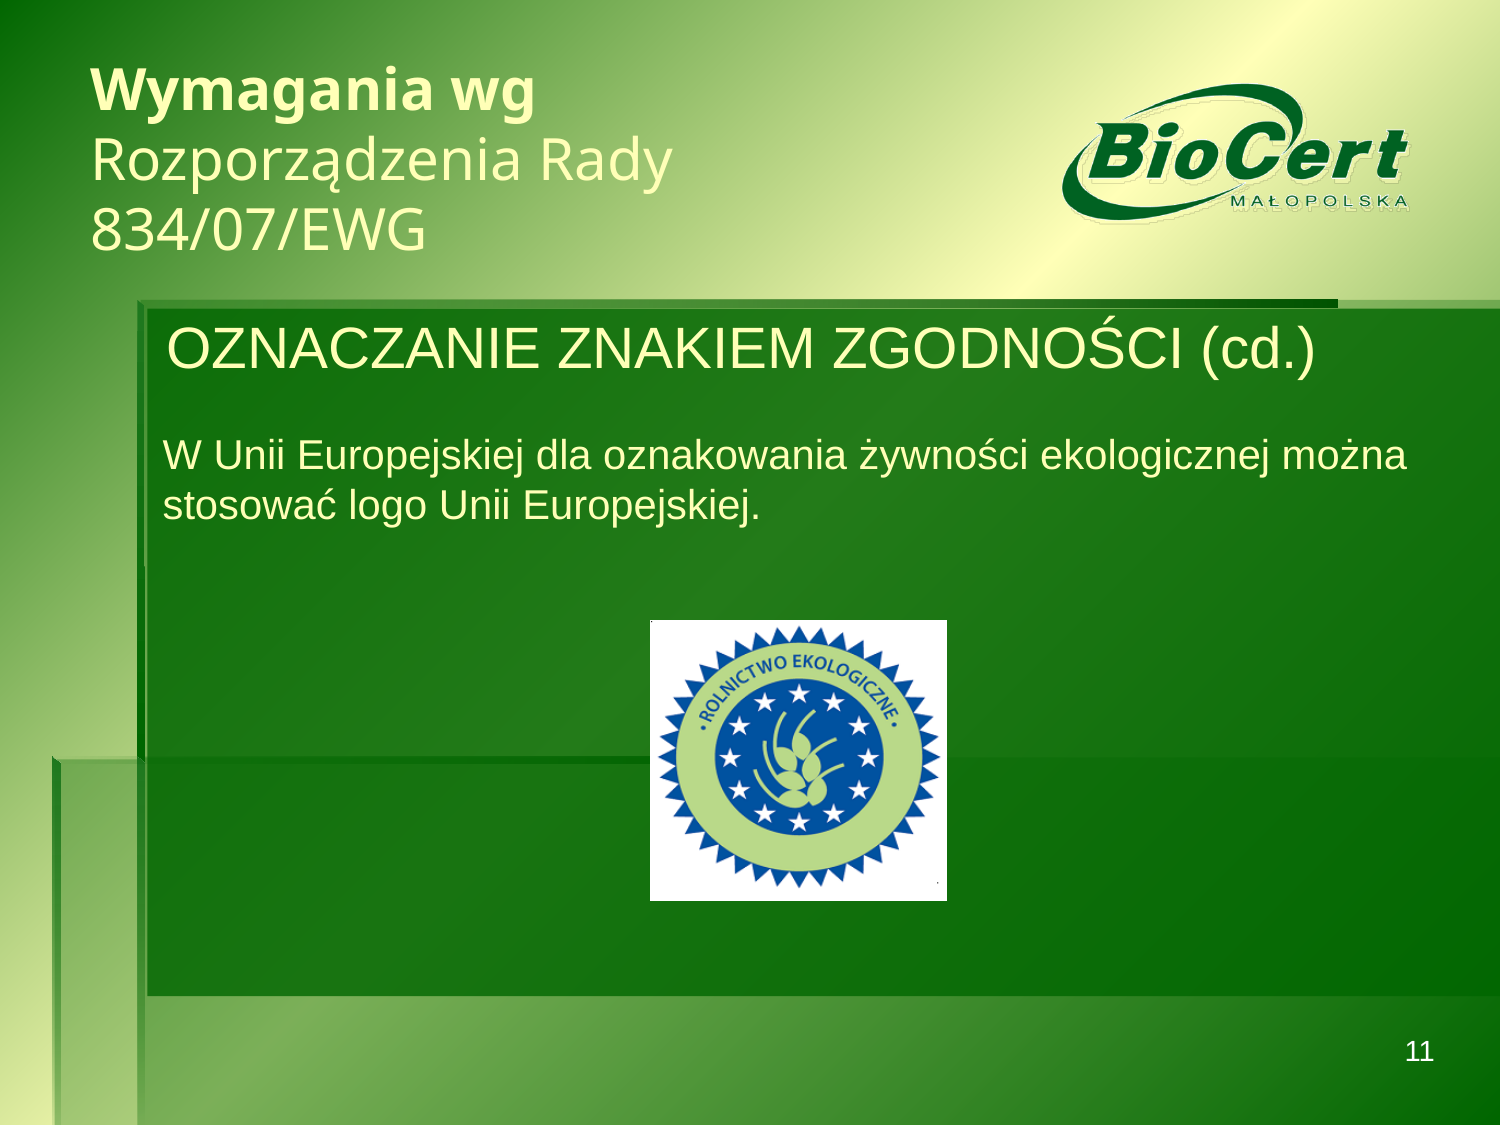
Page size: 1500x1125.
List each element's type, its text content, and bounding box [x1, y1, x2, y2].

text_box OZNACZANIE ZNAKIEM ZGODNOŚCI (cd.) [135, 302, 1450, 399]
list W Unii Europejskiej dla oznakowania żywności ekologicznej można stosować logo Unii Europejskiej. [147, 308, 1500, 495]
list W Unii Europejskiej dla oznakowania żywności ekologicznej można stosować logo Unii Europejskiej. [147, 496, 1500, 997]
picture [649, 620, 948, 901]
title Wymagania wg Rozporządzenia Rady 834/07/EWG [74, 39, 1451, 276]
slide_number 11 [1137, 1024, 1451, 1103]
picture [1056, 77, 1412, 225]
